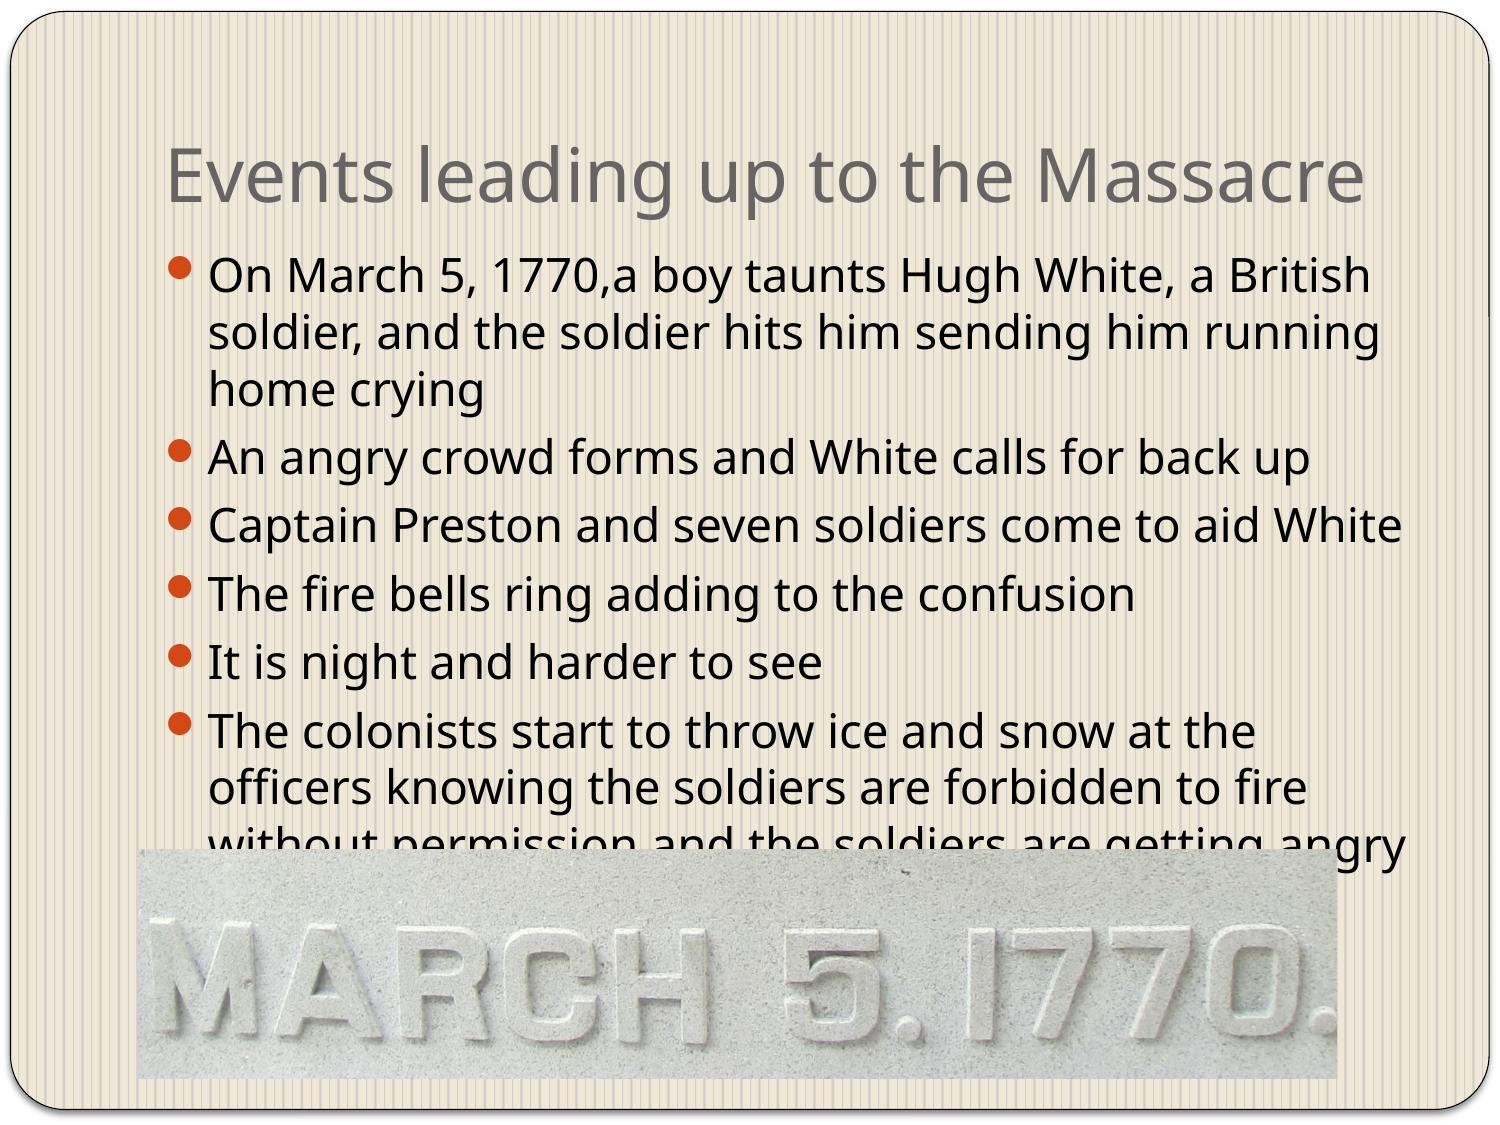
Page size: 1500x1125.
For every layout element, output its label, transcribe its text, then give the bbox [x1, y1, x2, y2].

picture [137, 849, 1338, 1079]
title Events leading up to the Massacre [150, 45, 1425, 233]
list On March 5, 1770,a boy taunts Hugh White, a British soldier, and the soldier hits him sending him running home crying An angry crowd forms and White calls for back up Captain Preston and seven soldiers come to aid White The fire bells ring adding to the confusion It is night and harder to see The colonists start to throw ice and snow at the officers knowing the soldiers are forbidden to fire without permission and the soldiers are getting angry [150, 237, 1425, 988]
